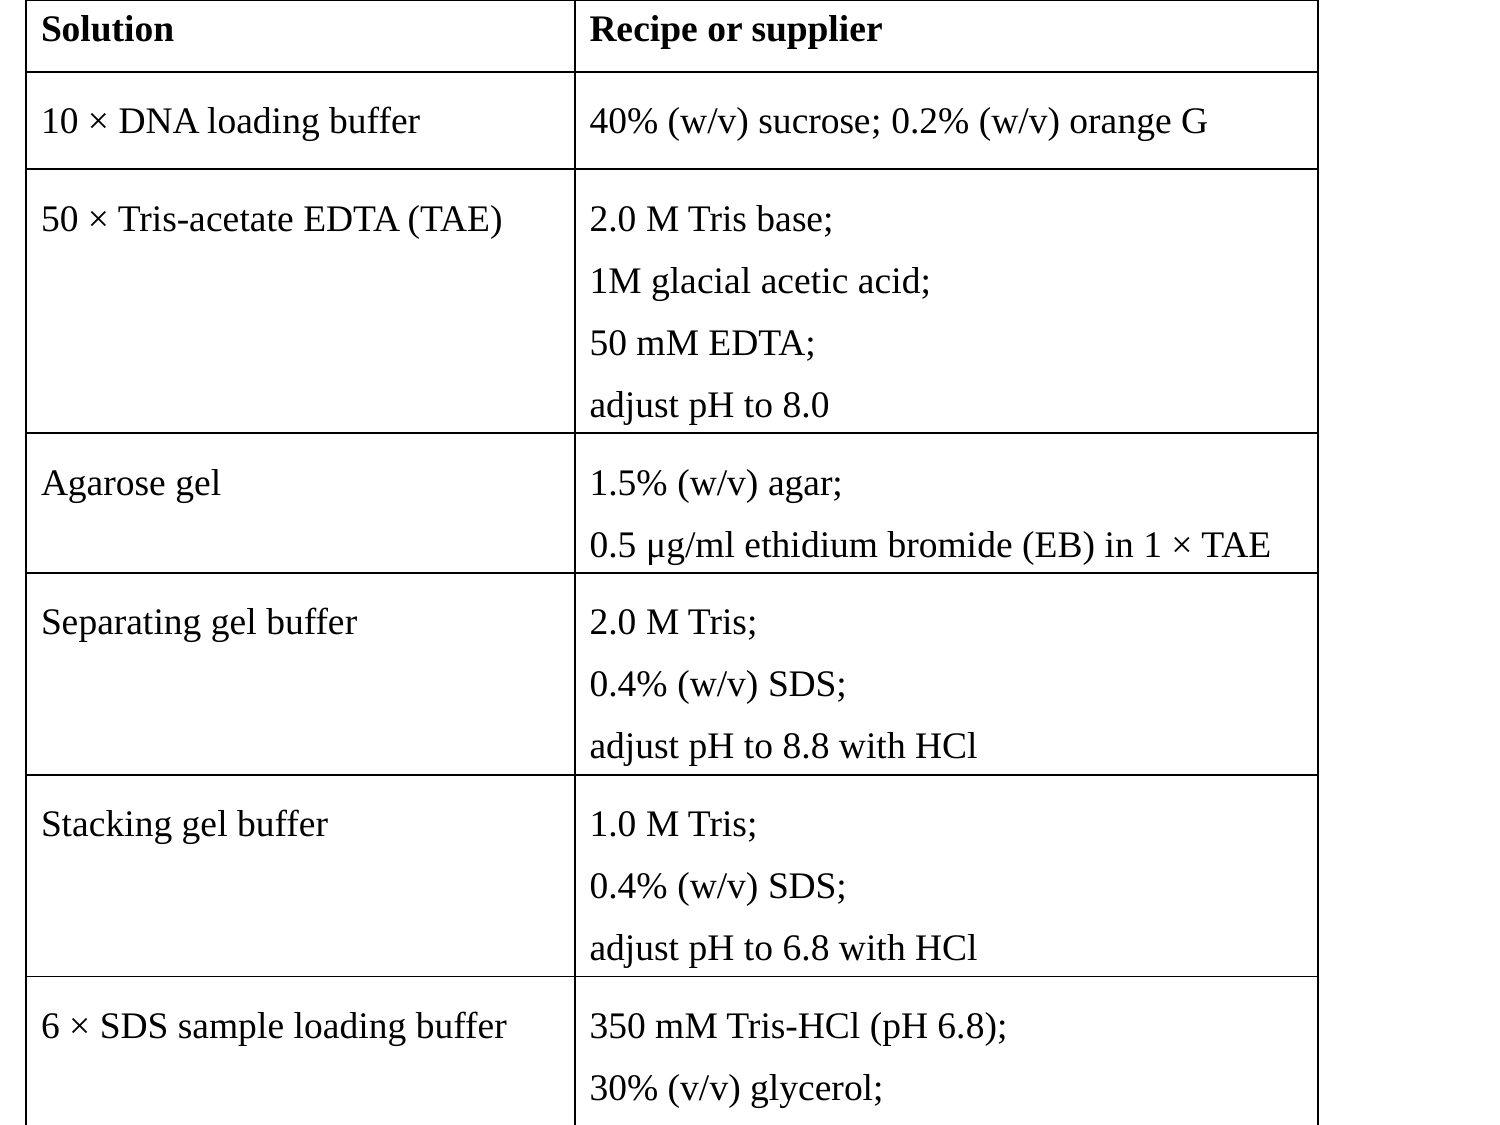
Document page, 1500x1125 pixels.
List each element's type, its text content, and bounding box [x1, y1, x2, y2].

table_header Solution [27, 1, 574, 71]
table_header Recipe or supplier [576, 1, 1317, 71]
table_cell Agarose gel [27, 434, 574, 572]
table_cell 2.0 M Tris; 0.4% (w/v) SDS; adjust pH to 8.8 with HCl [576, 574, 1317, 774]
table_cell 1.0 M Tris; 0.4% (w/v) SDS; adjust pH to 6.8 with HCl [576, 776, 1317, 976]
table_cell 50 × Tris-acetate EDTA (TAE) [27, 170, 574, 432]
table_cell 10 × DNA loading buffer [27, 73, 574, 168]
table_cell 6 × SDS sample loading buffer [27, 977, 574, 1125]
table_cell 1.5% (w/v) agar; 0.5 μg/ml ethidium bromide (EB) in 1 × TAE [576, 434, 1317, 572]
table_cell 40% (w/v) sucrose; 0.2% (w/v) orange G [576, 73, 1317, 168]
table_cell Stacking gel buffer [27, 776, 574, 976]
table_cell 350 mM Tris-HCl (pH 6.8); 30% (v/v) glycerol; 10% (w/v) SDS; 6% (v/v) β- mercaptomethanol; 0.05% (w/v) bromophenol blue [576, 977, 1317, 1125]
table_cell Separating gel buffer [27, 574, 574, 774]
table_cell 2.0 M Tris base; 1M glacial acetic acid; 50 mM EDTA; adjust pH to 8.0 [576, 170, 1317, 432]
